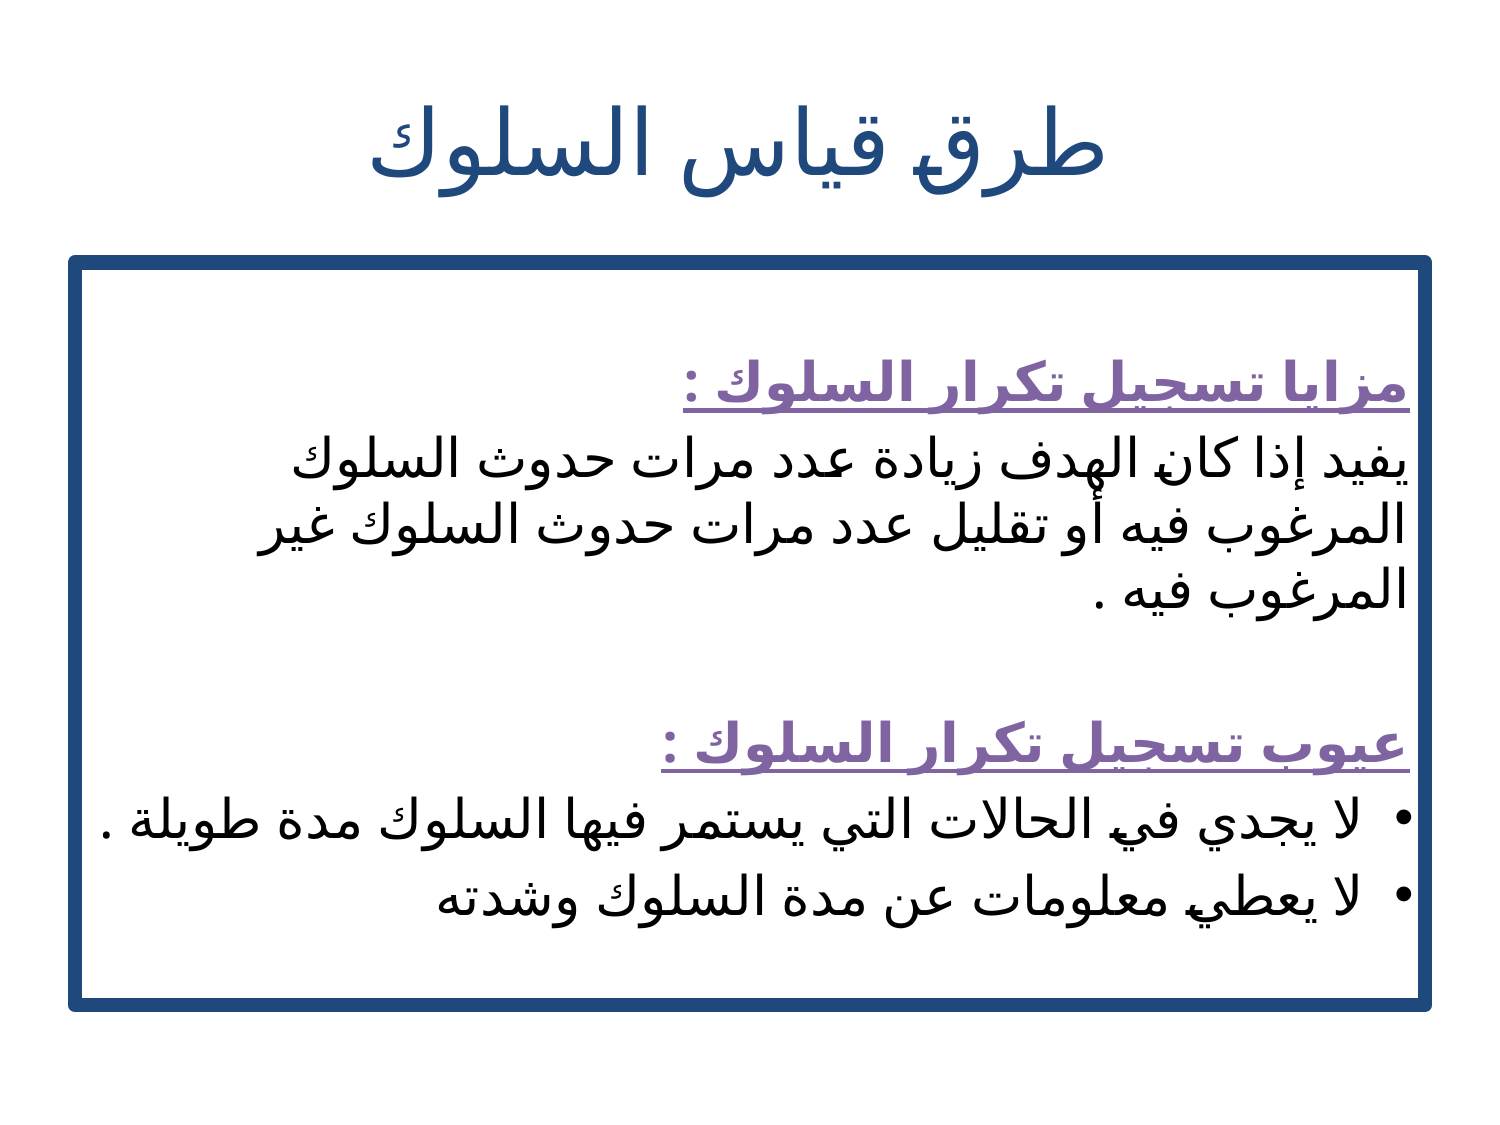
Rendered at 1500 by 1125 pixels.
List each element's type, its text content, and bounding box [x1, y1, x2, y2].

title طرق قياس السلوك [75, 45, 1425, 233]
list مزايا تسجيل تكرار السلوك : يفيد إذا كان الهدف زيادة عدد مرات حدوث السلوك المرغوب فيه أو تقليل عدد مرات حدوث السلوك غير المرغوب فيه . عيوب تسجيل تكرار السلوك : لا يجدي في الحالات التي يستمر فيها السلوك مدة طويلة . لا يعطي معلومات عن مدة السلوك وشدته [75, 262, 1425, 1005]
